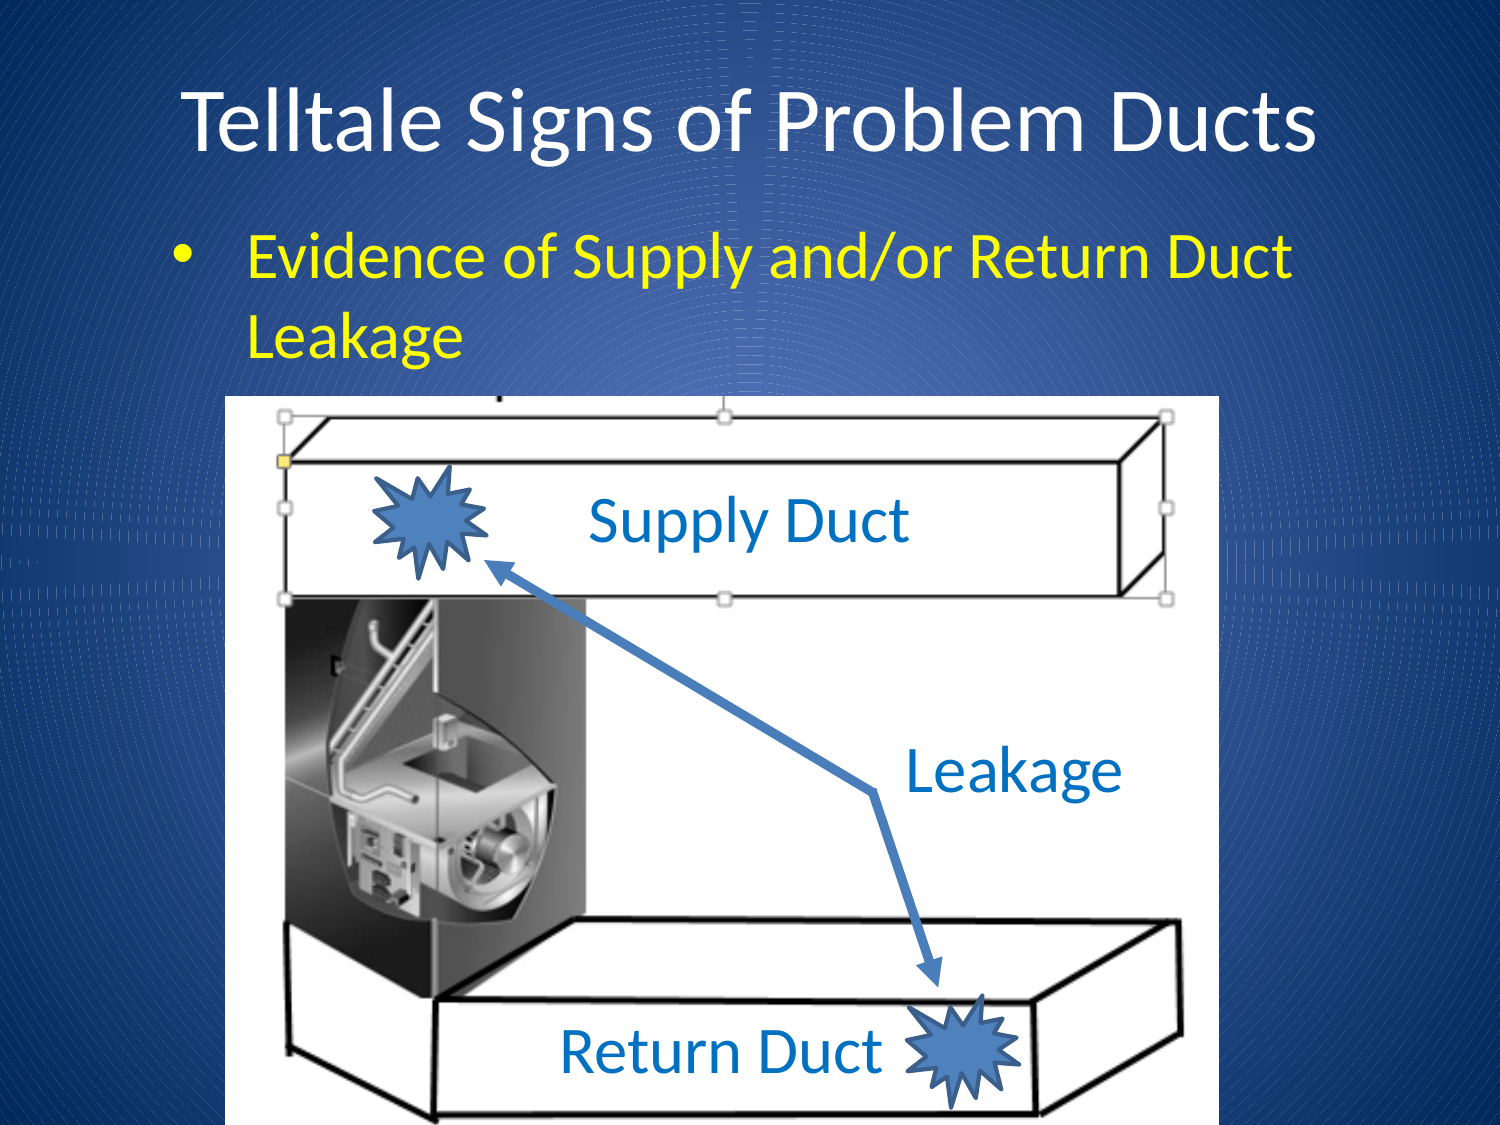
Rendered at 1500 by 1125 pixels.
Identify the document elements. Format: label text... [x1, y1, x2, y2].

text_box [483, 559, 876, 795]
title Telltale Signs of Problem Ducts [75, 21, 1425, 209]
text_box Evidence of Supply and/or Return Duct Leakage [156, 204, 1344, 380]
picture [224, 396, 1219, 1125]
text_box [871, 788, 939, 988]
